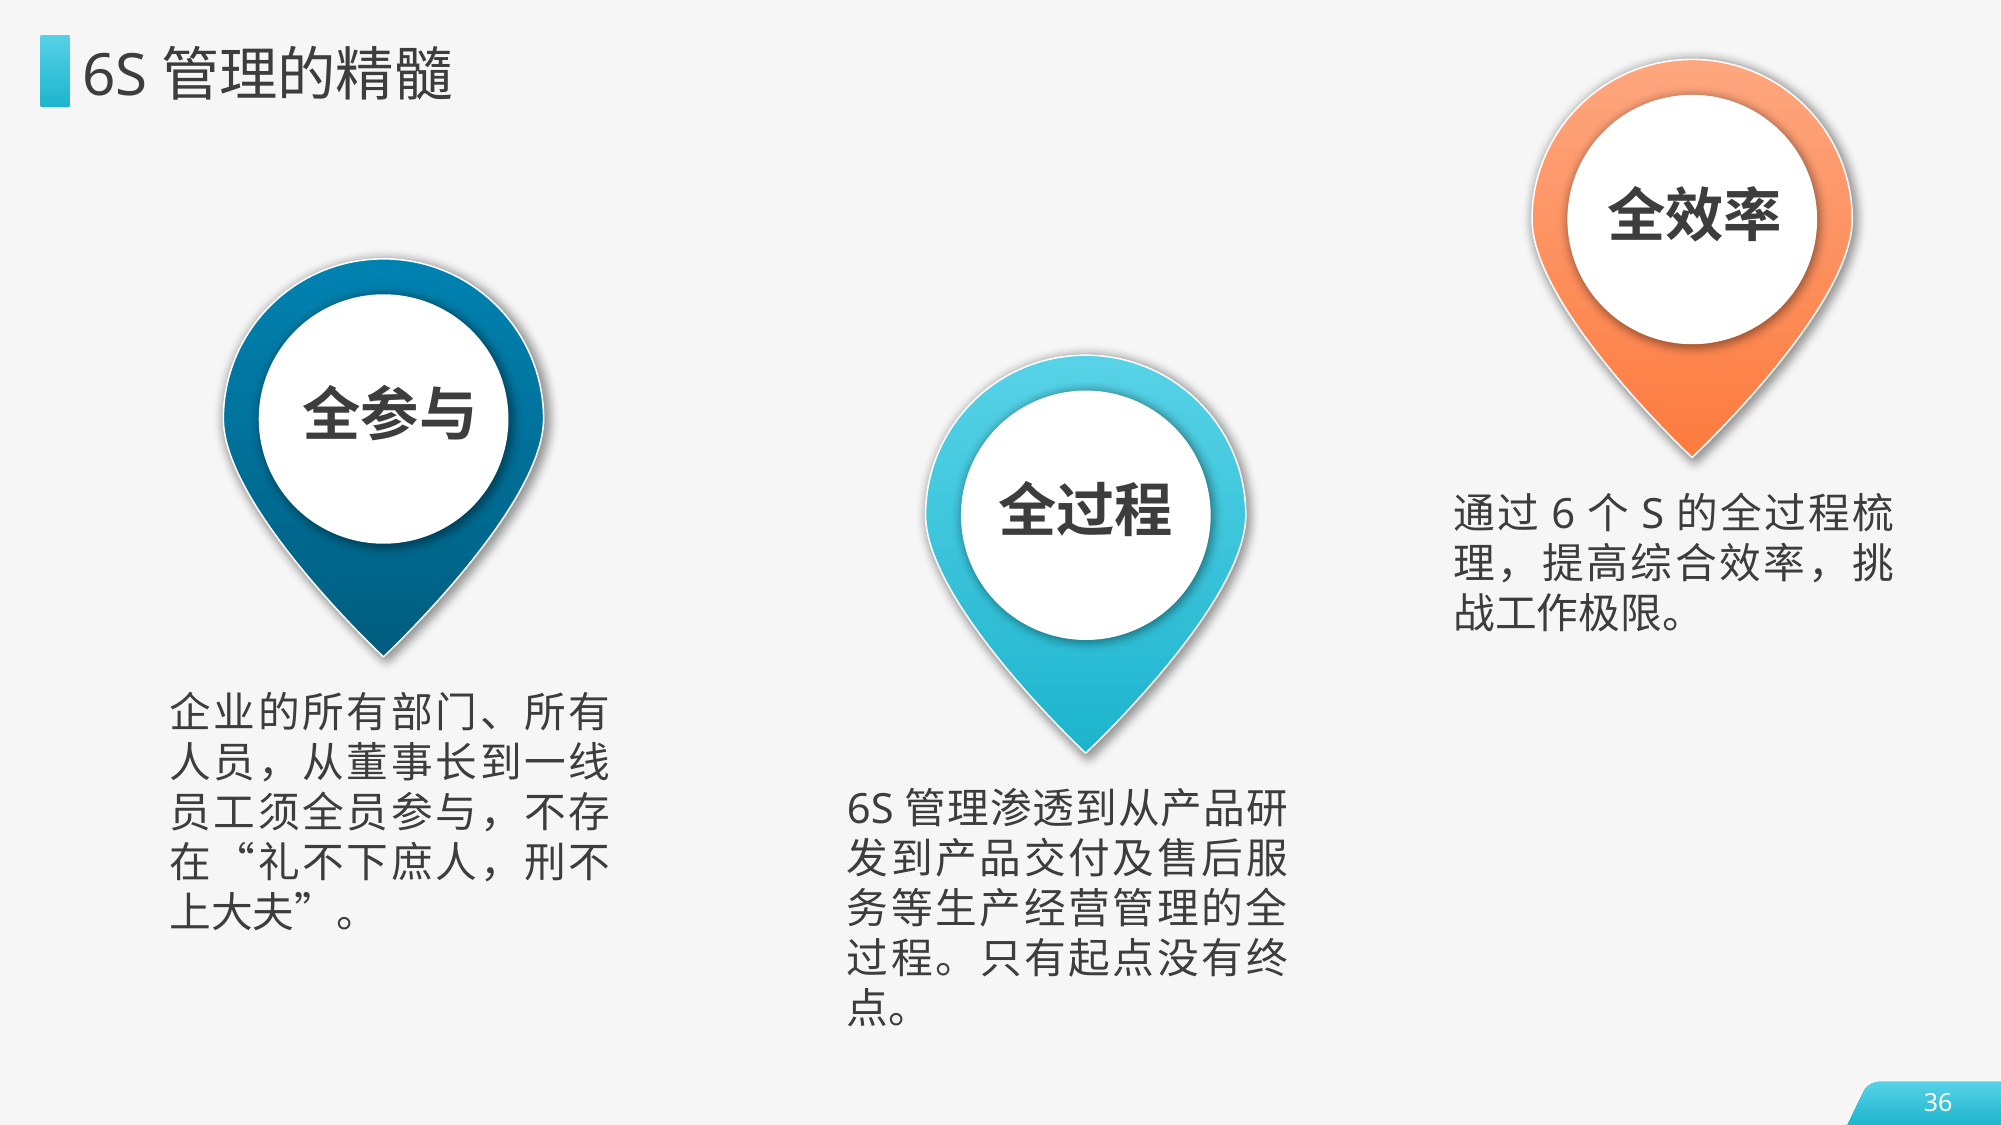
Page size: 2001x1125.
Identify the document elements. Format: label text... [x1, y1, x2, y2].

text_box [40, 35, 70, 107]
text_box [1531, 59, 1853, 458]
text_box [223, 258, 544, 658]
text_box 6S管理的精髓 [82, 36, 1120, 107]
text_box 6S管理渗透到从产品研发到产品交付及售后服务等生产经营管理的全过程。只有起点没有终点。 [834, 776, 1300, 1039]
text_box 通过6个S的全过程梳理，提高综合效率，挑战工作极限。 [1441, 480, 1907, 643]
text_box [925, 354, 1247, 754]
text_box 企业的所有部门、所有人员，从董事长到一线员工须全员参与，不存在“礼不下庶人，刑不上大夫”。 [157, 679, 623, 942]
